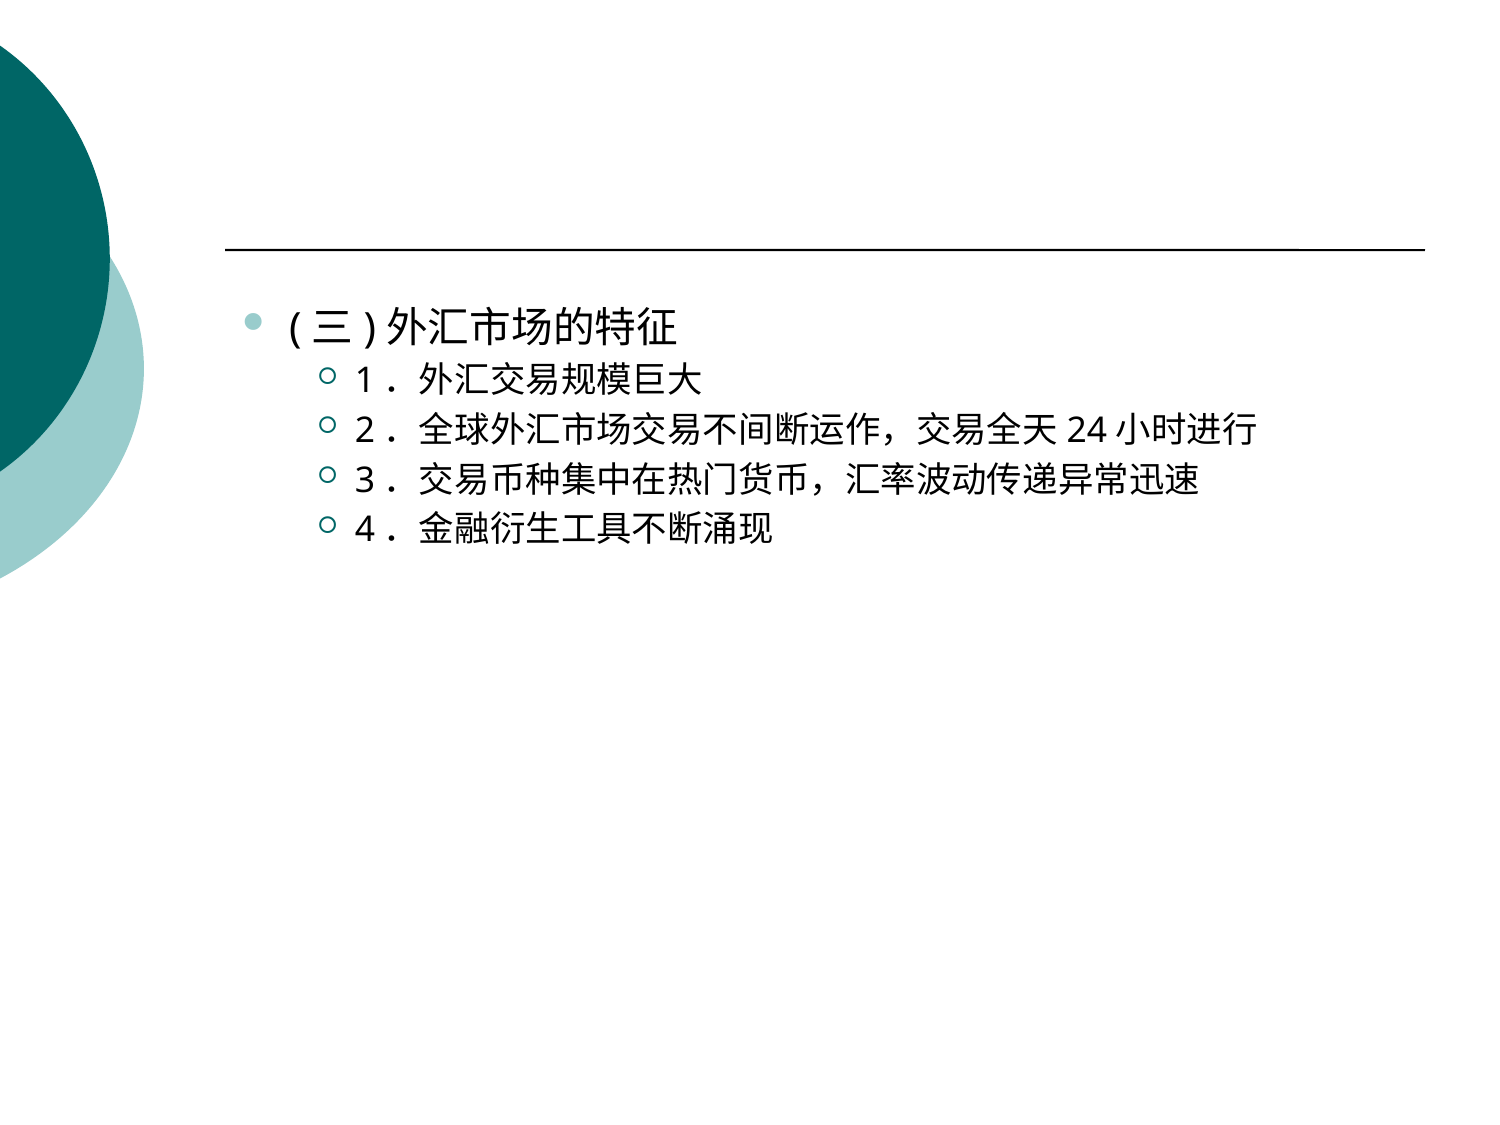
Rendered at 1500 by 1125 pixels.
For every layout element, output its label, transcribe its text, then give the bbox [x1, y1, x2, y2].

list (三)外汇市场的特征 1．外汇交易规模巨大 2．全球外汇市场交易不间断运作，交易全天24小时进行 3．交易币种集中在热门货币，汇率波动传递异常迅速 4．金融衍生工具不断涌现 [152, 292, 1353, 969]
